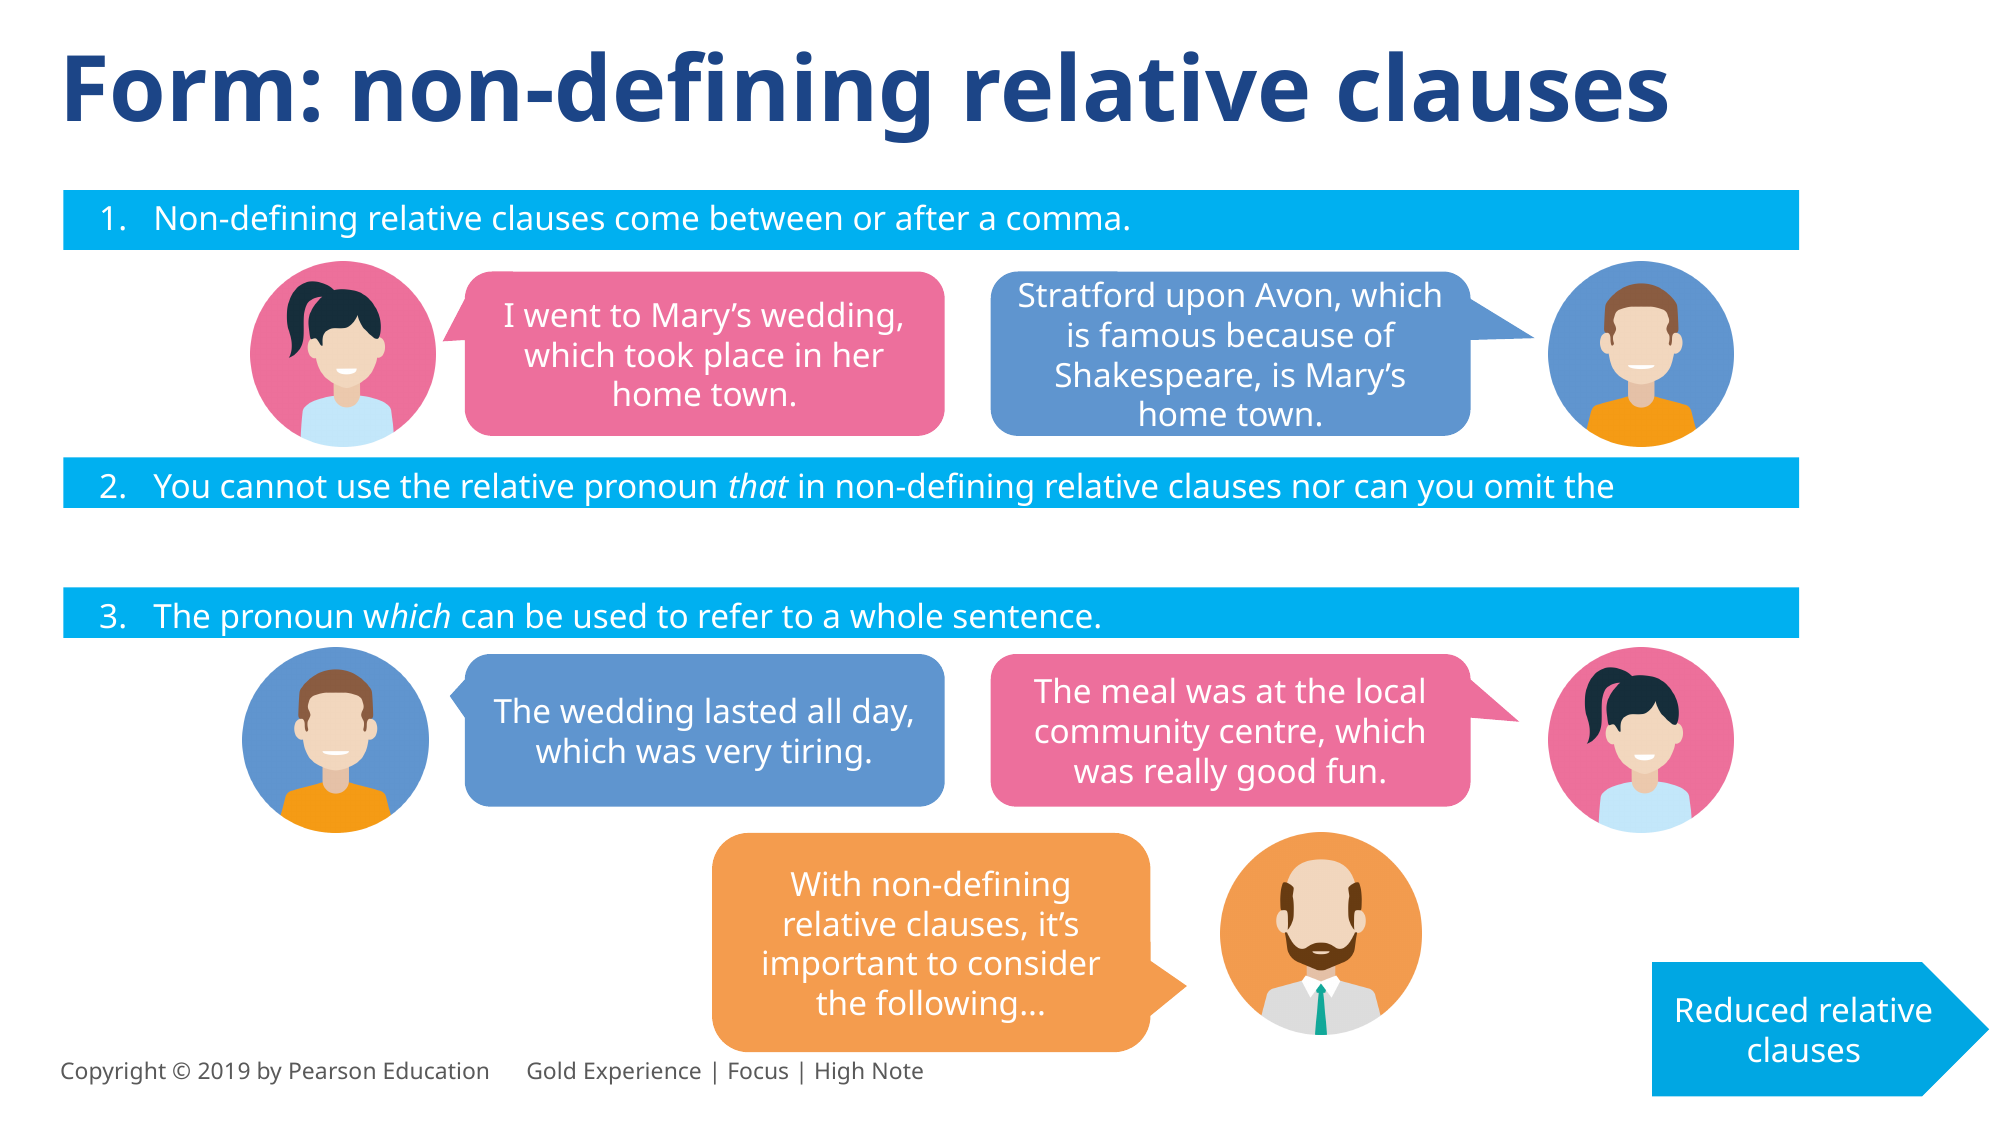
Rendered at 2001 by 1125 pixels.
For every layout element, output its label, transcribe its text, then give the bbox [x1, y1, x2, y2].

text_box I went to Mary’s wedding, which took place in her home town. [442, 271, 945, 436]
text_box Reduced relative clauses [1652, 962, 1990, 1097]
picture [1547, 646, 1735, 834]
title Form: non-defining relative clauses [44, 35, 1962, 251]
text_box With non-defining relative clauses, it’s important to consider the following... [712, 832, 1187, 1053]
picture [1219, 832, 1423, 1035]
text_box Non-defining relative clauses come between or after a comma. [63, 190, 1800, 250]
text_box Stratford upon Avon, which is famous because of Shakespeare, is Mary’s home town. [990, 271, 1535, 436]
text_box The pronoun which can be used to refer to a whole sentence. [63, 587, 1800, 638]
picture [250, 260, 437, 448]
picture [242, 646, 429, 834]
text_box The meal was at the local community centre, which was really good fun. [990, 654, 1520, 807]
picture [1547, 260, 1735, 448]
footer Copyright © 2019 by Pearson Education Gold Experience | Focus | High Note [45, 1040, 1084, 1101]
text_box The wedding lasted all day, which was very tiring. [449, 654, 945, 807]
text_box You cannot use the relative pronoun that in non-defining relative clauses nor can you omit the pronouns. [63, 457, 1800, 508]
